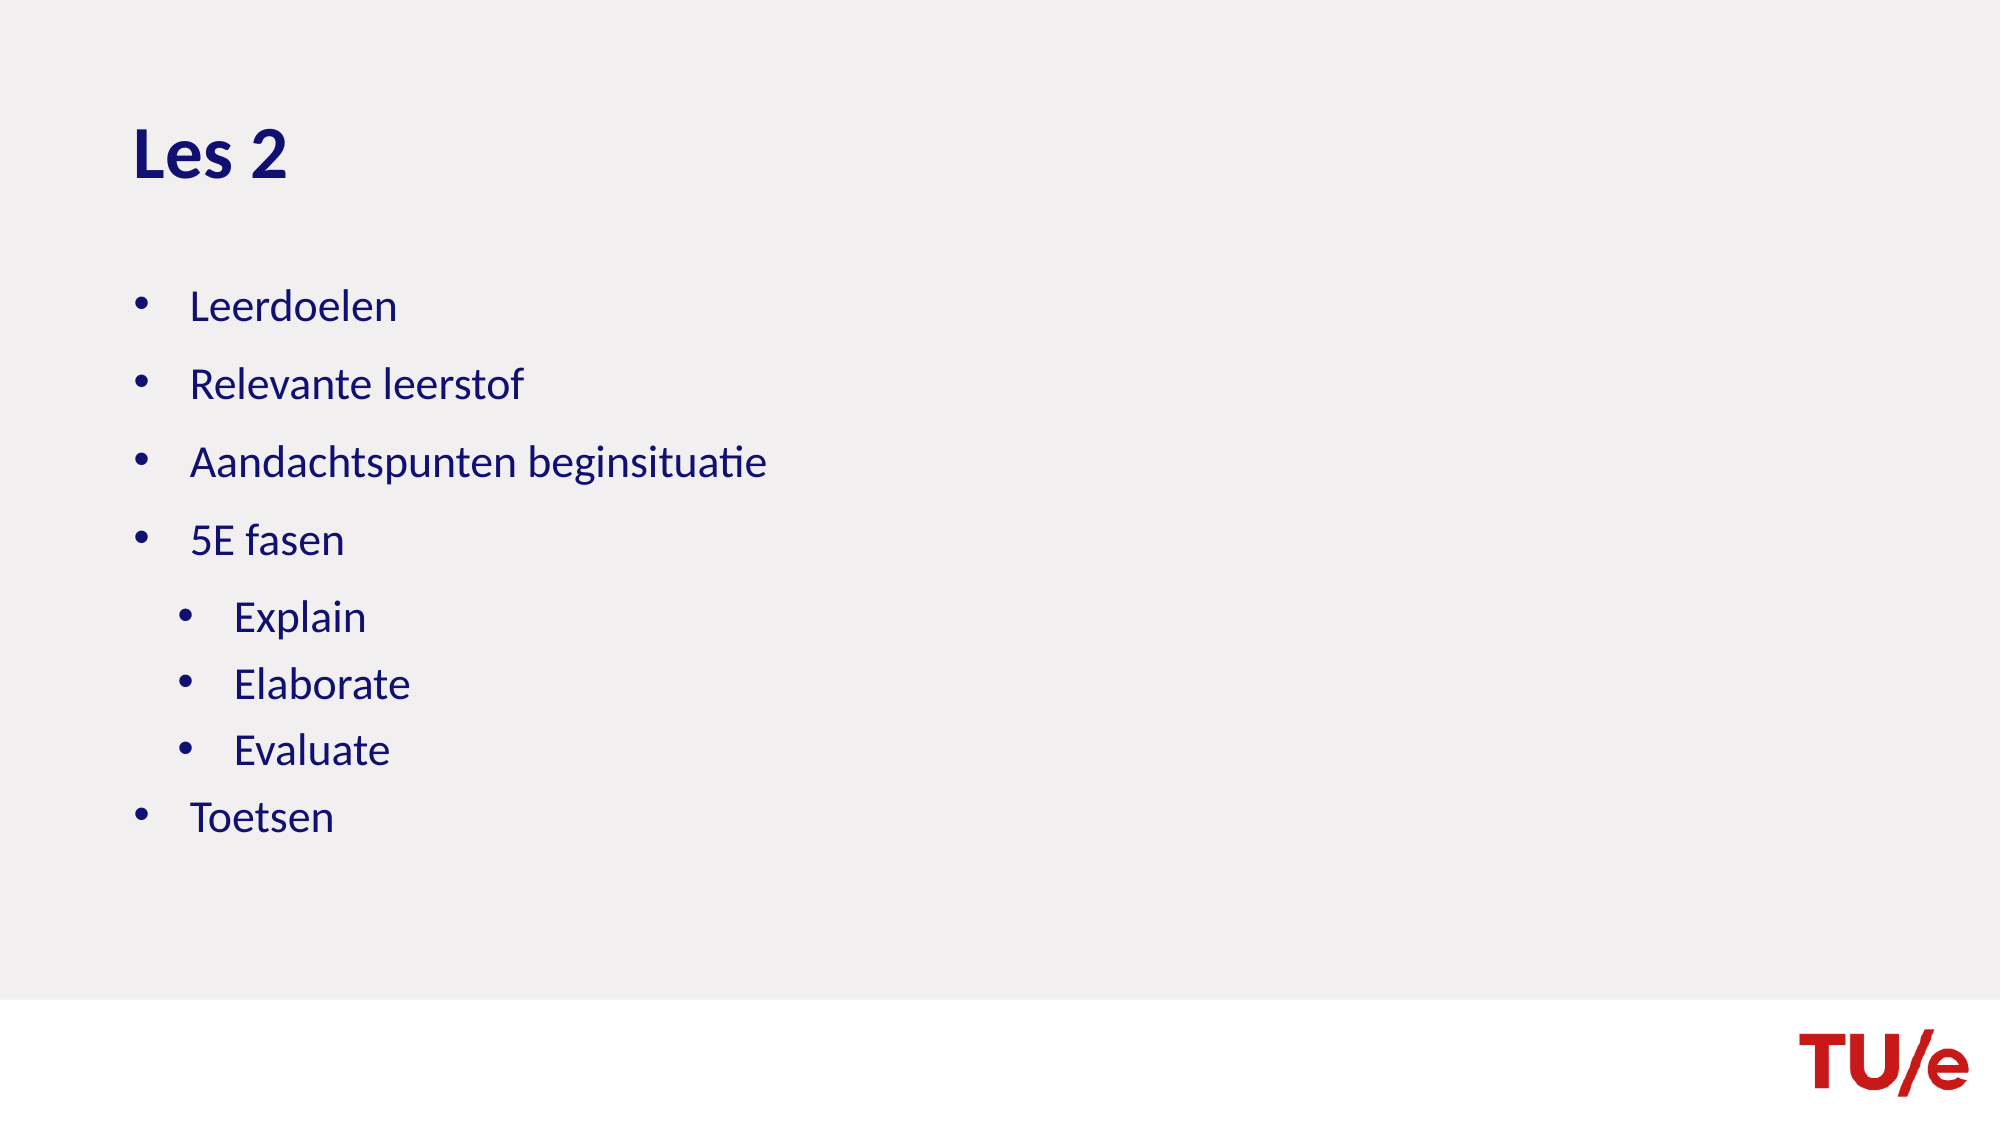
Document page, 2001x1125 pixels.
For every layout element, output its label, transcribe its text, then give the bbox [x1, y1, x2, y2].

list Leerdoelen Relevante leerstof Aandachtspunten beginsituatie 5E fasen Explain Elaborate Evaluate Toetsen [133, 275, 1867, 1000]
picture [1782, 1012, 1985, 1113]
title Les 2 [133, 119, 1867, 206]
